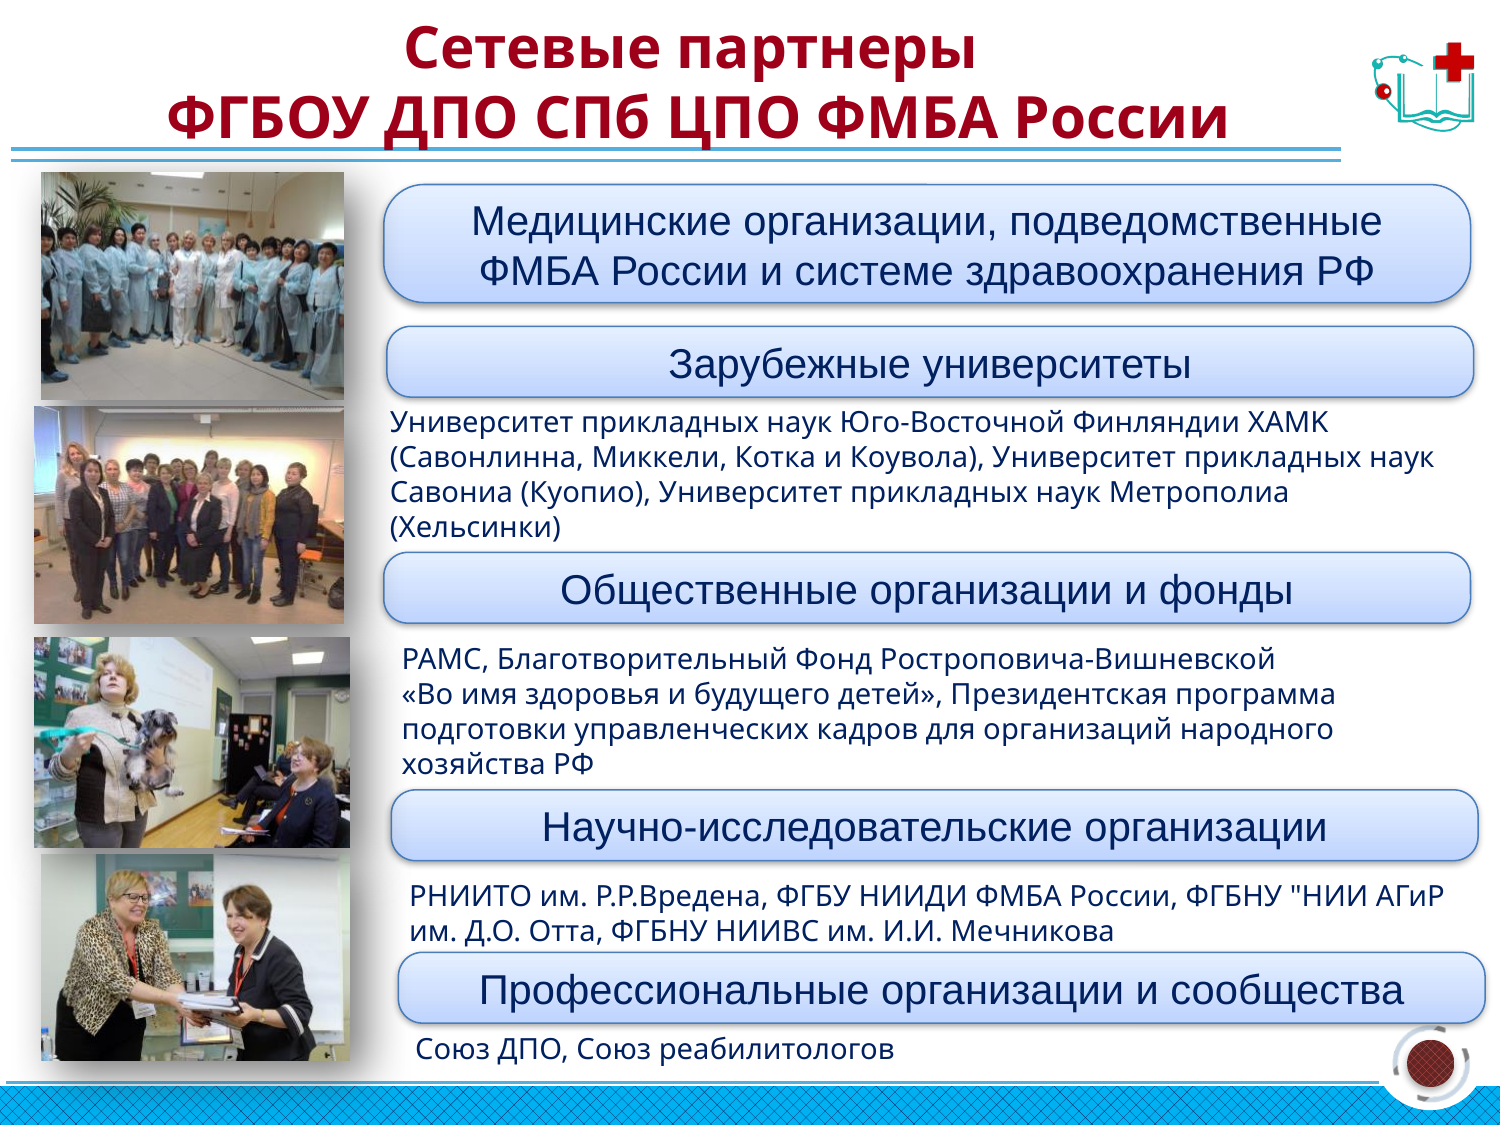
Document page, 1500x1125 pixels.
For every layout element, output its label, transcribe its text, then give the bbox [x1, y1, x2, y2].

picture [40, 172, 344, 400]
picture [40, 854, 351, 1061]
text_box Университет прикладных наук Юго-Восточной Финляндии XAMK (Савонлинна, Миккели, Котка и Коувола), Университет прикладных наук Савониа (Куопио), Университет прикладных наук Метрополиа (Хельсинки) [391, 395, 1471, 551]
picture [34, 405, 344, 624]
text_box Зарубежные университеты [391, 325, 1475, 395]
text_box Союз ДПО, Союз реабилитологов [400, 1023, 1496, 1073]
text_box РНИИТО им. Р.Р.Вредена, ФГБУ НИИДИ ФМБА России, ФГБНУ "НИИ АГиР им. Д.О. Отта, ФГБНУ НИИВС им. И.И. Мечникова [398, 869, 1491, 955]
text_box РАМС, Благотворительный Фонд Ростроповича-Вишневской «Во имя здоровья и будущего детей», Президентская программа подготовки управленческих кадров для организаций народного хозяйства РФ [393, 633, 1483, 788]
text_box Научно-исследовательские организации [398, 789, 1479, 862]
text_box Общественные организации и фонды [391, 551, 1472, 624]
text_box Профессиональные организации и сообщества [399, 955, 1486, 1023]
title Сетевые партнеры ФГБОУ ДПО СПб ЦПО ФМБА России [35, 23, 1362, 138]
text_box Медицинские организации, подведомственные ФМБА России и системе здравоохранения РФ [389, 183, 1472, 304]
picture [34, 637, 351, 849]
